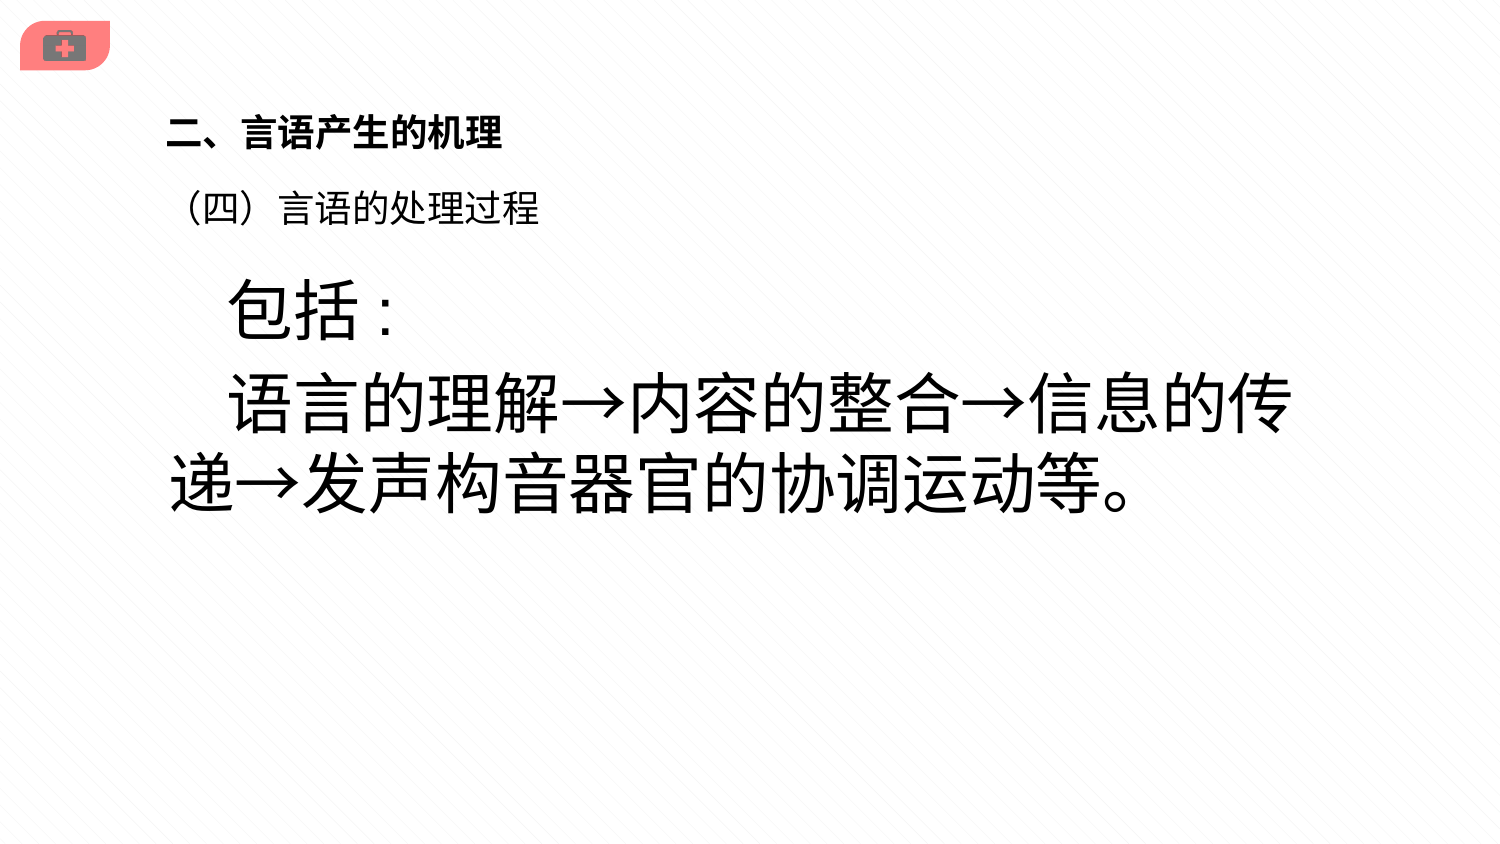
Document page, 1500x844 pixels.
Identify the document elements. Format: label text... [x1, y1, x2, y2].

text_box 二、言语产生的机理 [150, 101, 1309, 162]
text_box （四）言语的处理过程 [150, 177, 1309, 238]
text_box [20, 12, 1389, 73]
text_box 包括: 语言的理解→内容的整合→信息的传递→发声构音器官的协调运动等。 [153, 261, 1312, 529]
